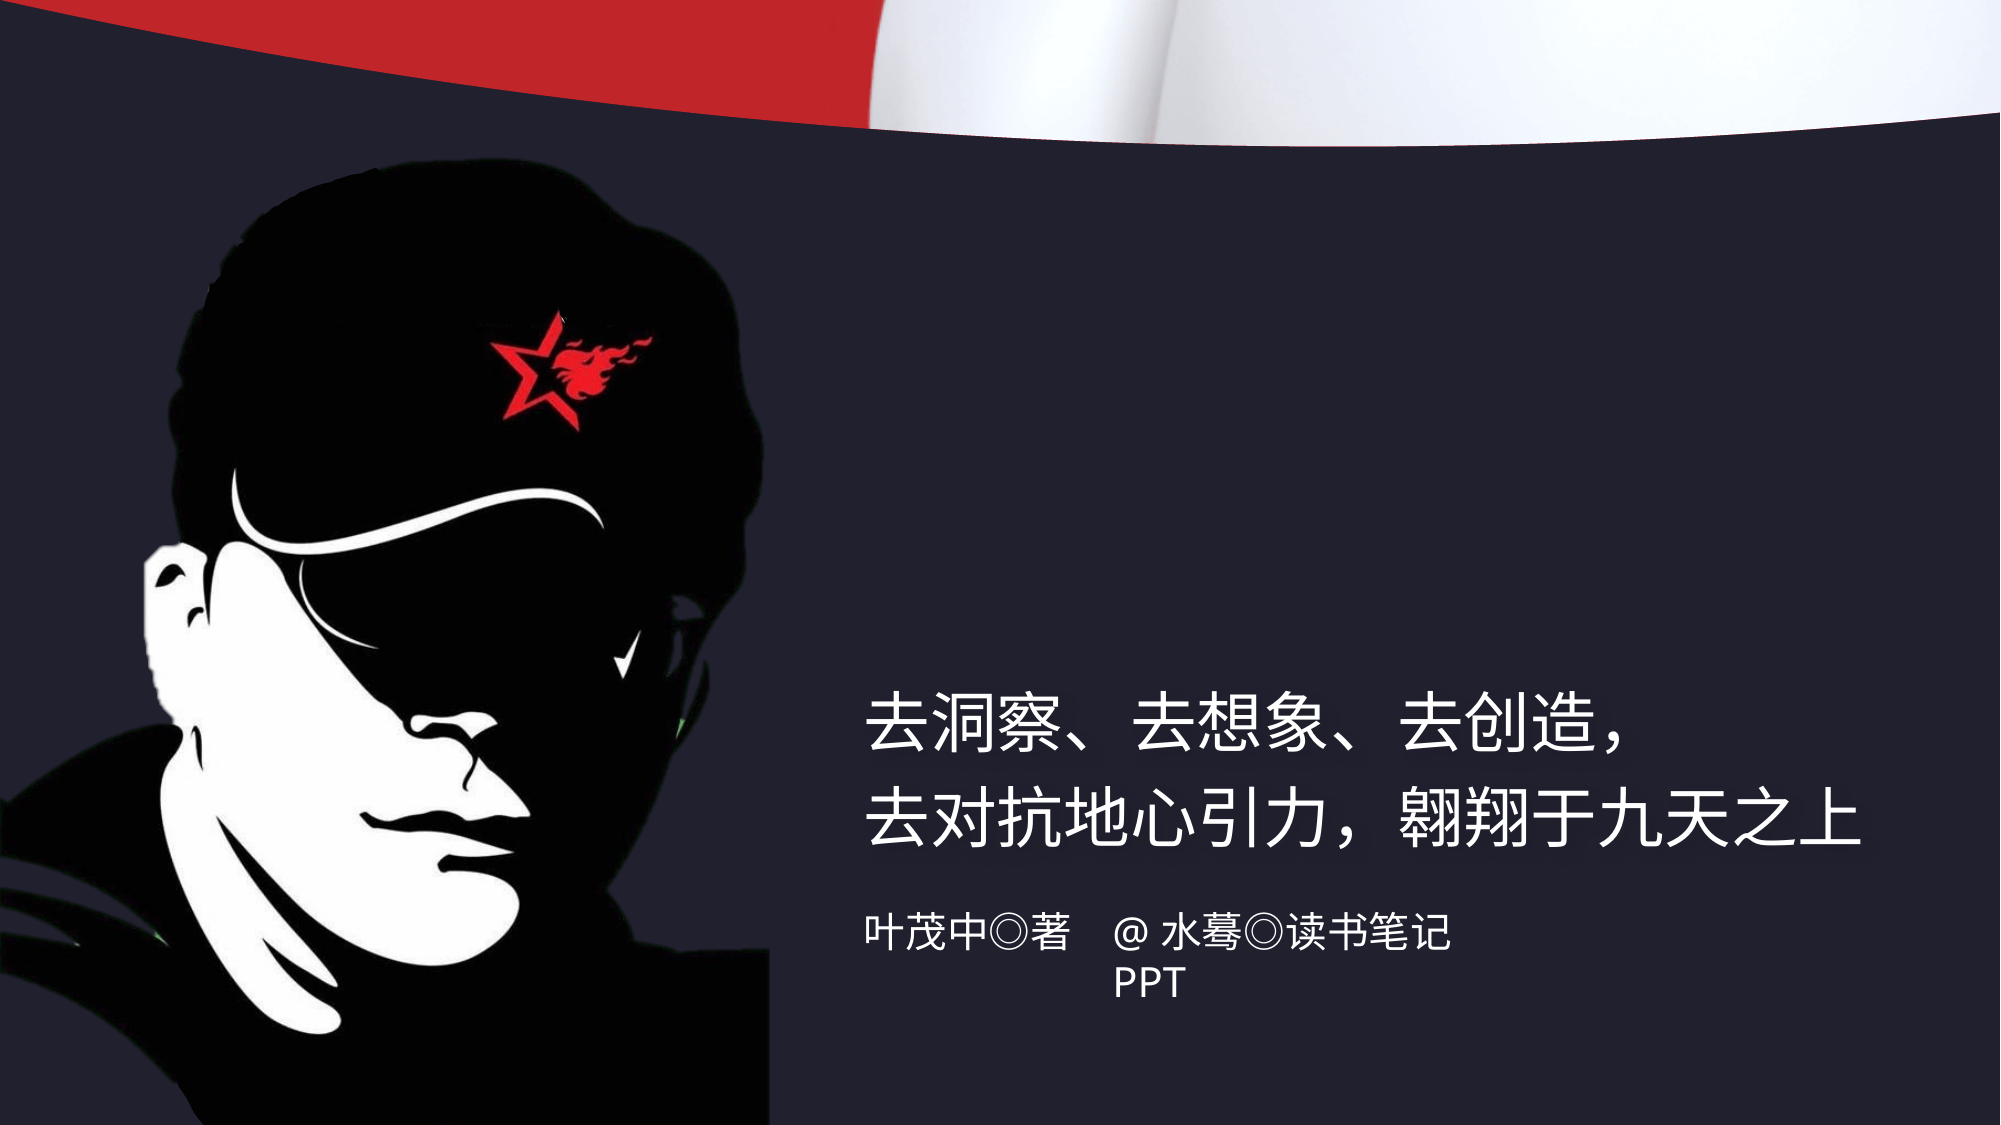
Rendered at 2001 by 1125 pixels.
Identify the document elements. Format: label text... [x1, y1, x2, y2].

text_box [0, 0, 728, 80]
picture [728, 0, 2001, 147]
text_box @水蓦◎读书笔记PPT [1097, 898, 1545, 1014]
text_box 去洞察、去想象、去创造， 去对抗地心引力，翱翔于九天之上 [848, 657, 1887, 864]
text_box 叶茂中◎著 [849, 898, 1104, 964]
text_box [0, 80, 770, 1125]
